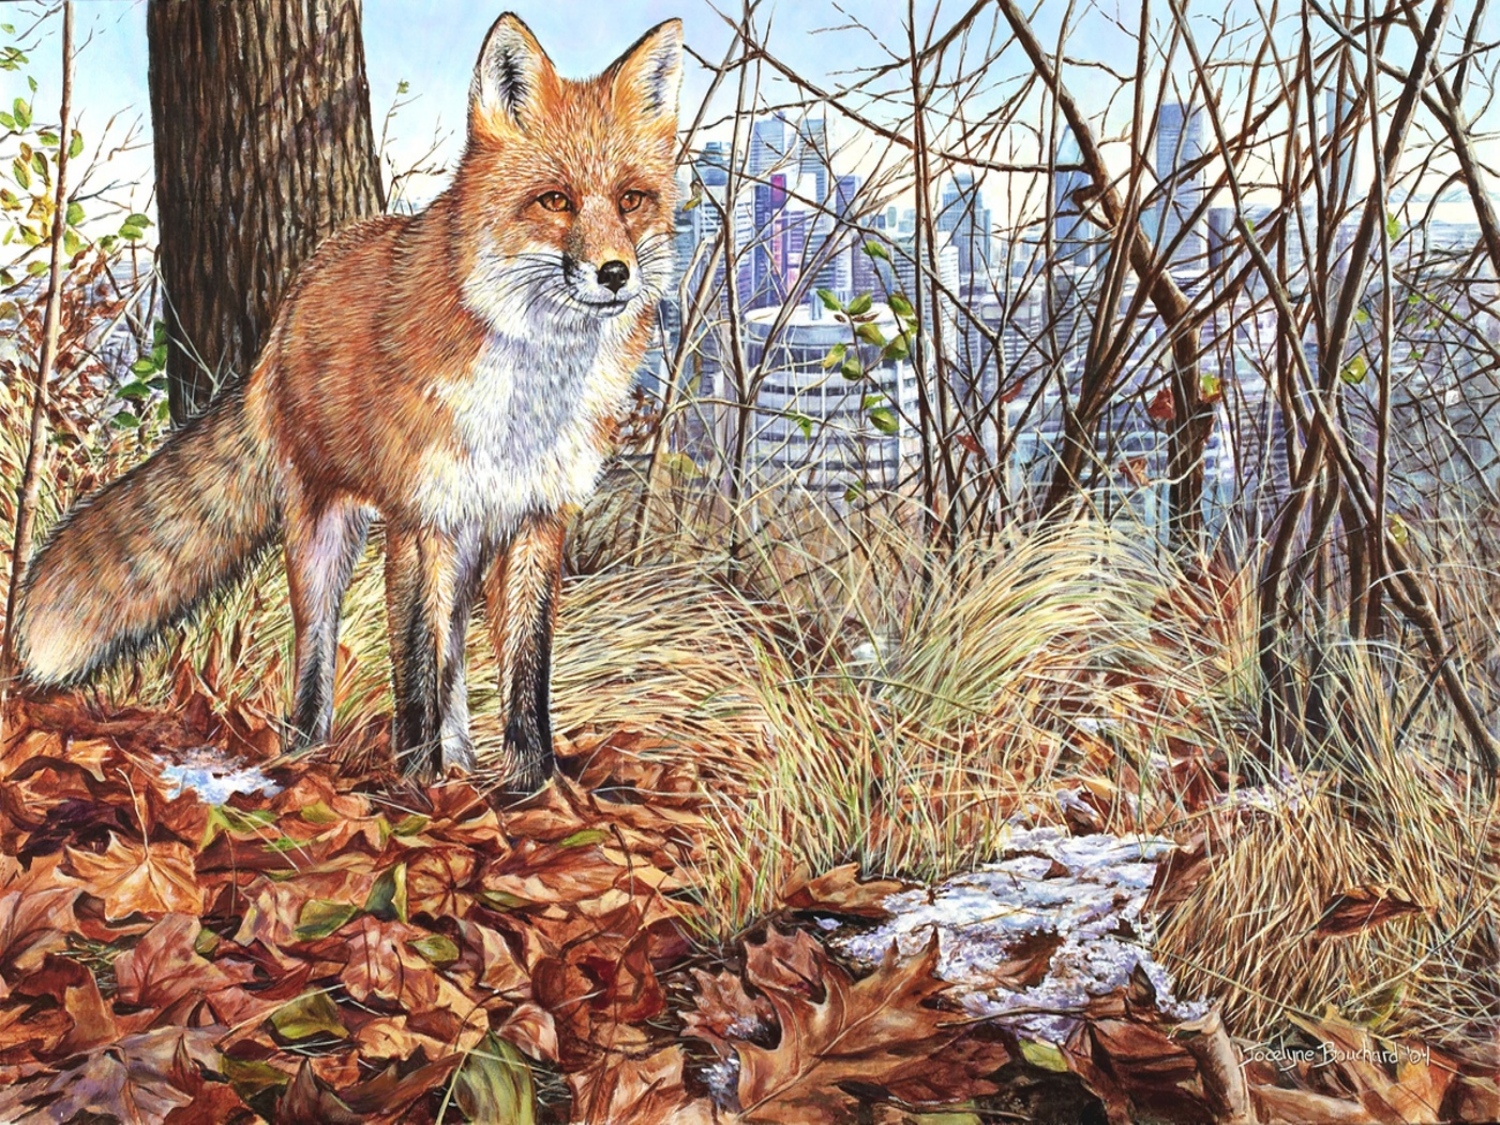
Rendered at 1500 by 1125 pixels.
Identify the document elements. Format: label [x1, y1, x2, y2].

list [0, 0, 1500, 1125]
